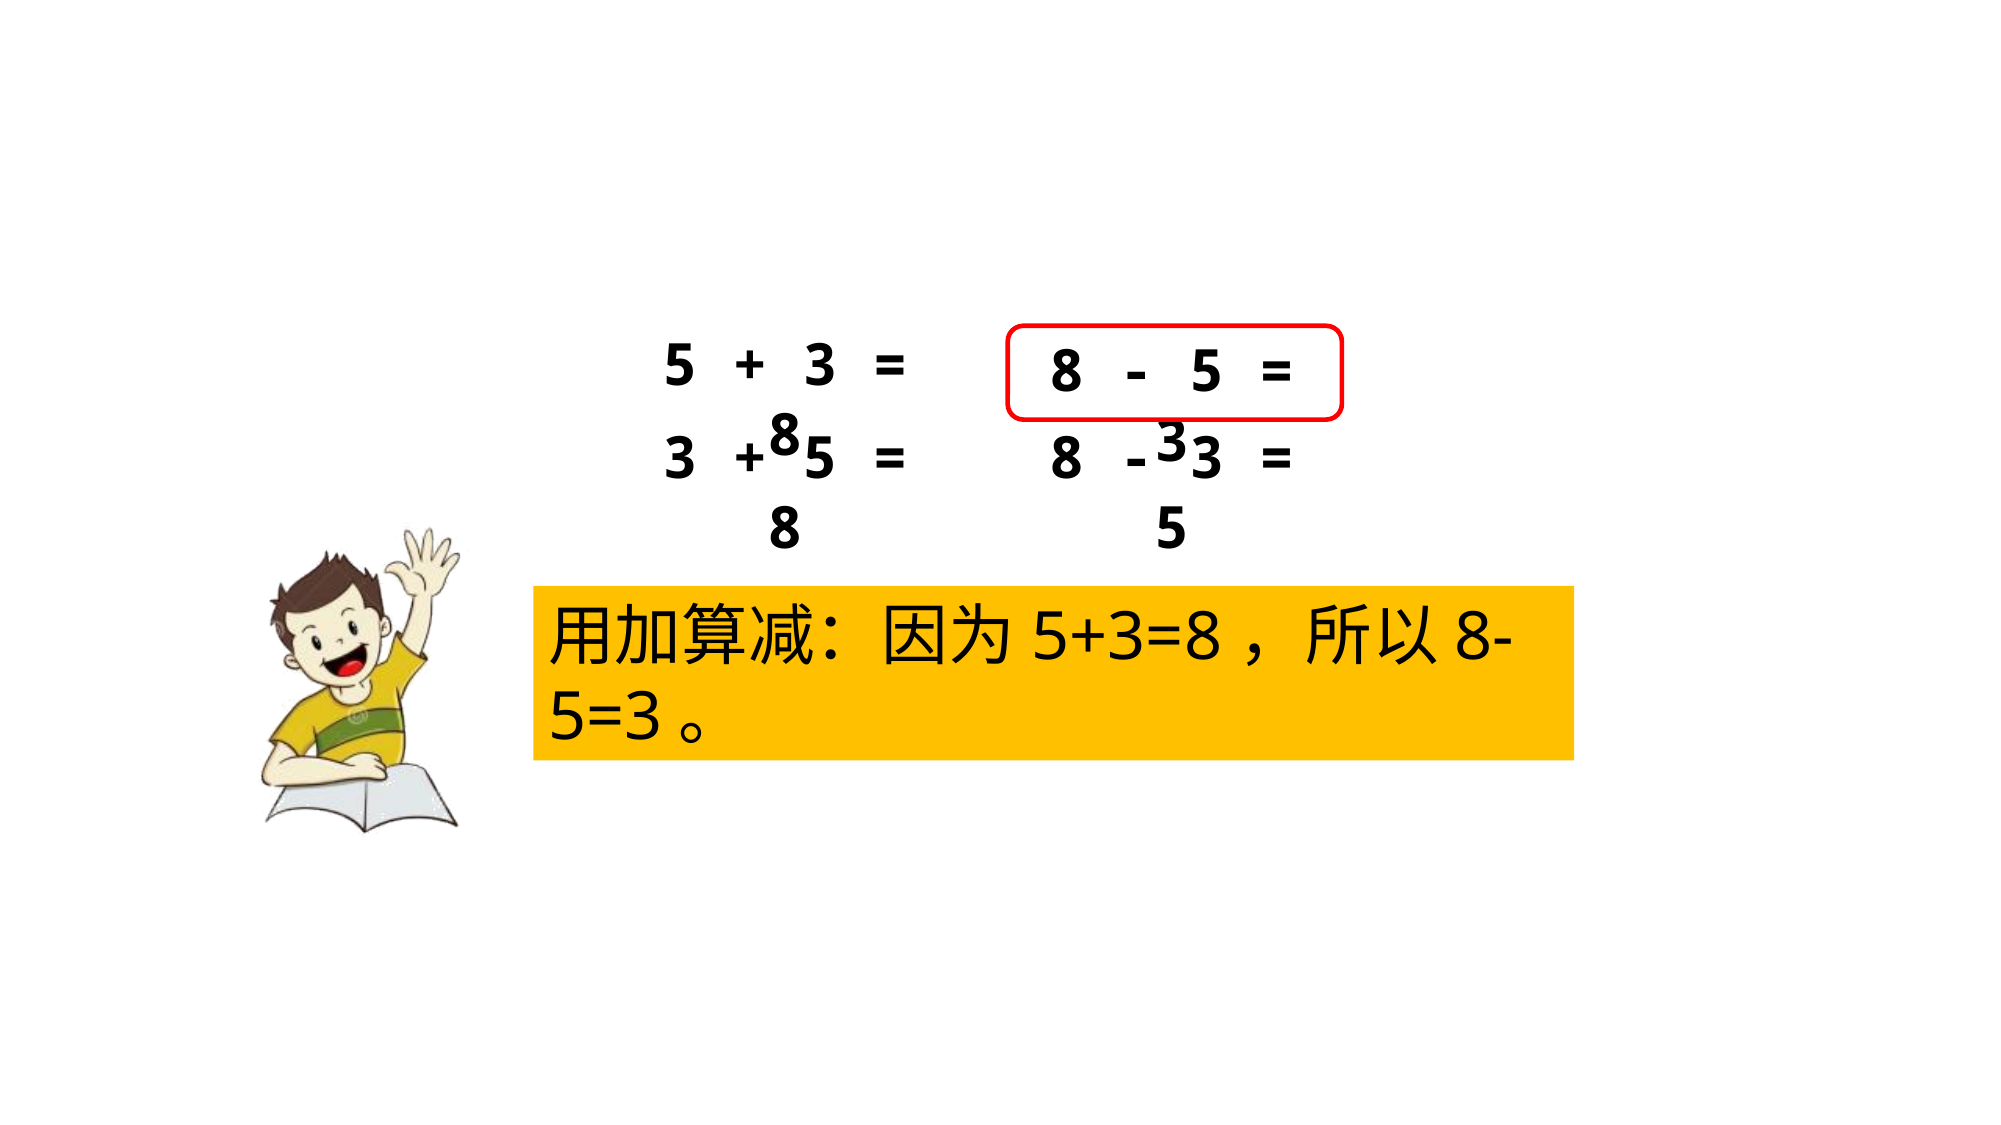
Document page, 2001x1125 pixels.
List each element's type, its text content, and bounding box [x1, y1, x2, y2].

text_box 用加算减：因为5+3=8，所以8-5=3。 [533, 585, 1575, 761]
text_box [1006, 324, 1343, 421]
picture [232, 498, 484, 865]
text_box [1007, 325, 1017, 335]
text_box 3 + 5 = 8 [620, 413, 949, 568]
text_box 5 + 3 = 8 [620, 319, 949, 413]
text_box 8 - 3 = 5 [1007, 413, 1336, 568]
